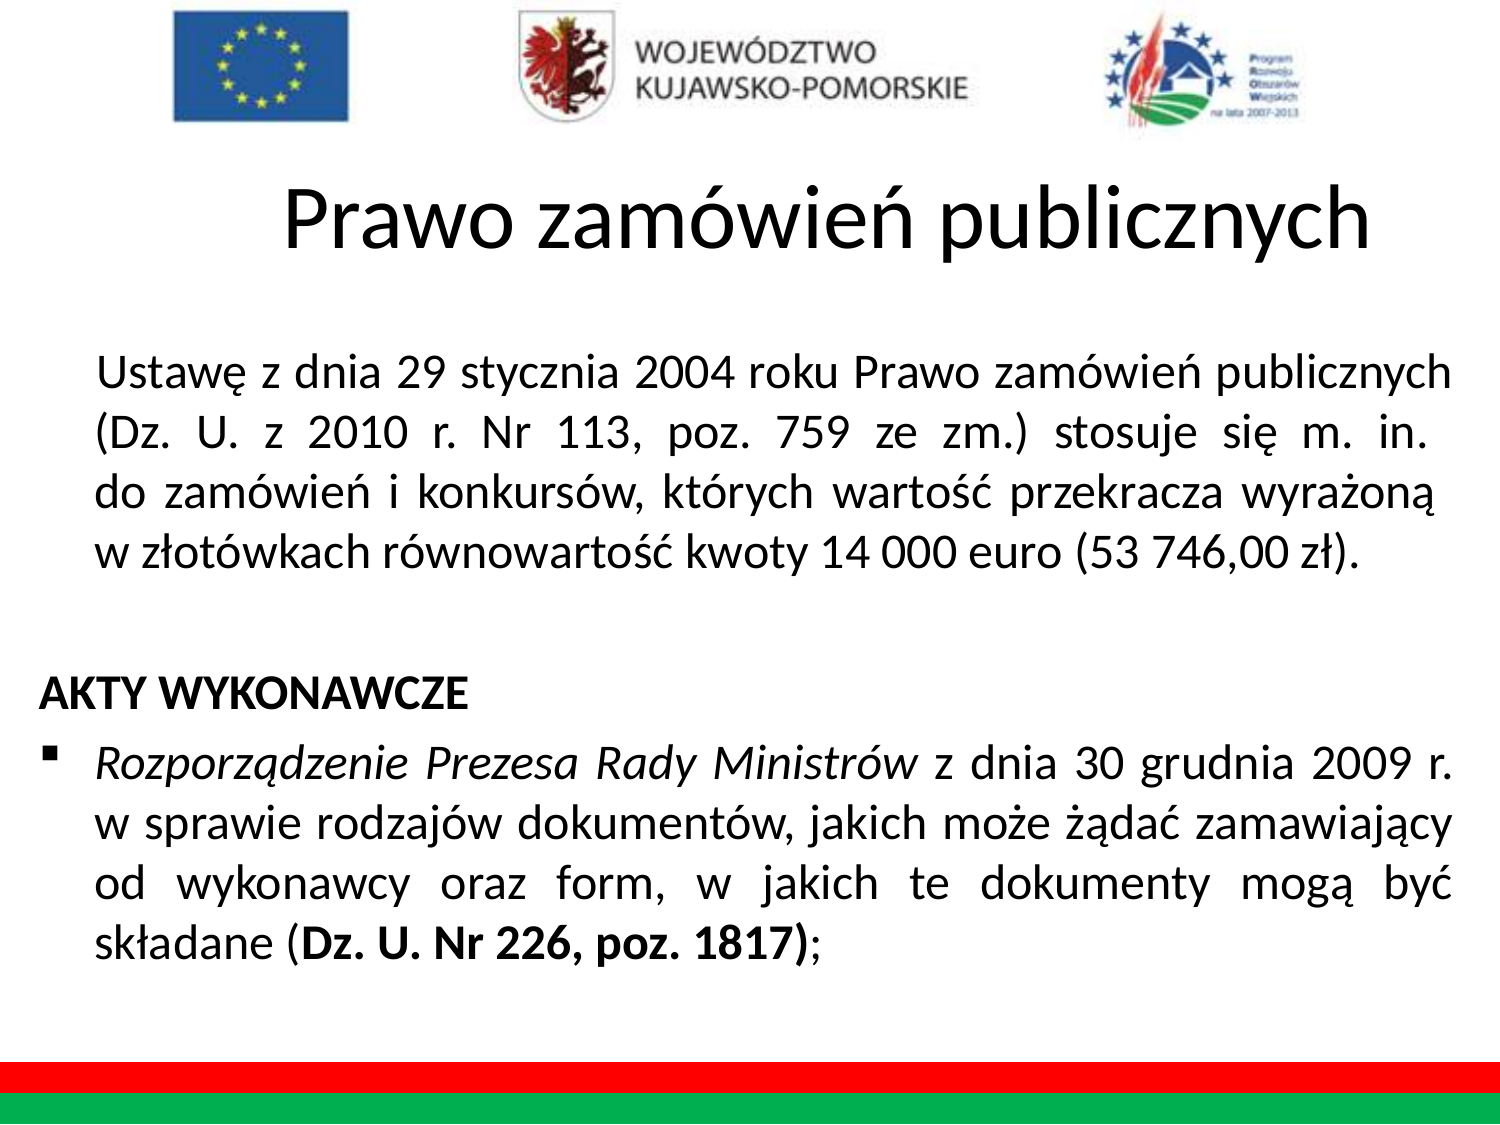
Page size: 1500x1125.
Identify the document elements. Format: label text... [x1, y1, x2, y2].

title Prawo zamówień publicznych [188, 110, 1468, 314]
list Ustawę z dnia 29 stycznia 2004 roku Prawo zamówień publicznych (Dz. U. z 2010 r. Nr 113, poz. 759 ze zm.) stosuje się m. in. do zamówień i konkursów, których wartość przekracza wyrażoną w złotówkach równowartość kwoty 14 000 euro (53 746,00 zł). AKTY WYKONAWCZE Rozporządzenie Prezesa Rady Ministrów z dnia 30 grudnia 2009 r. w sprawie rodzajów dokumentów, jakich może żądać zamawiający od wykonawcy oraz form, w jakich te dokumenty mogą być składane (Dz. U. Nr 226, poz. 1817); [23, 331, 1469, 1049]
picture [171, 0, 1310, 142]
